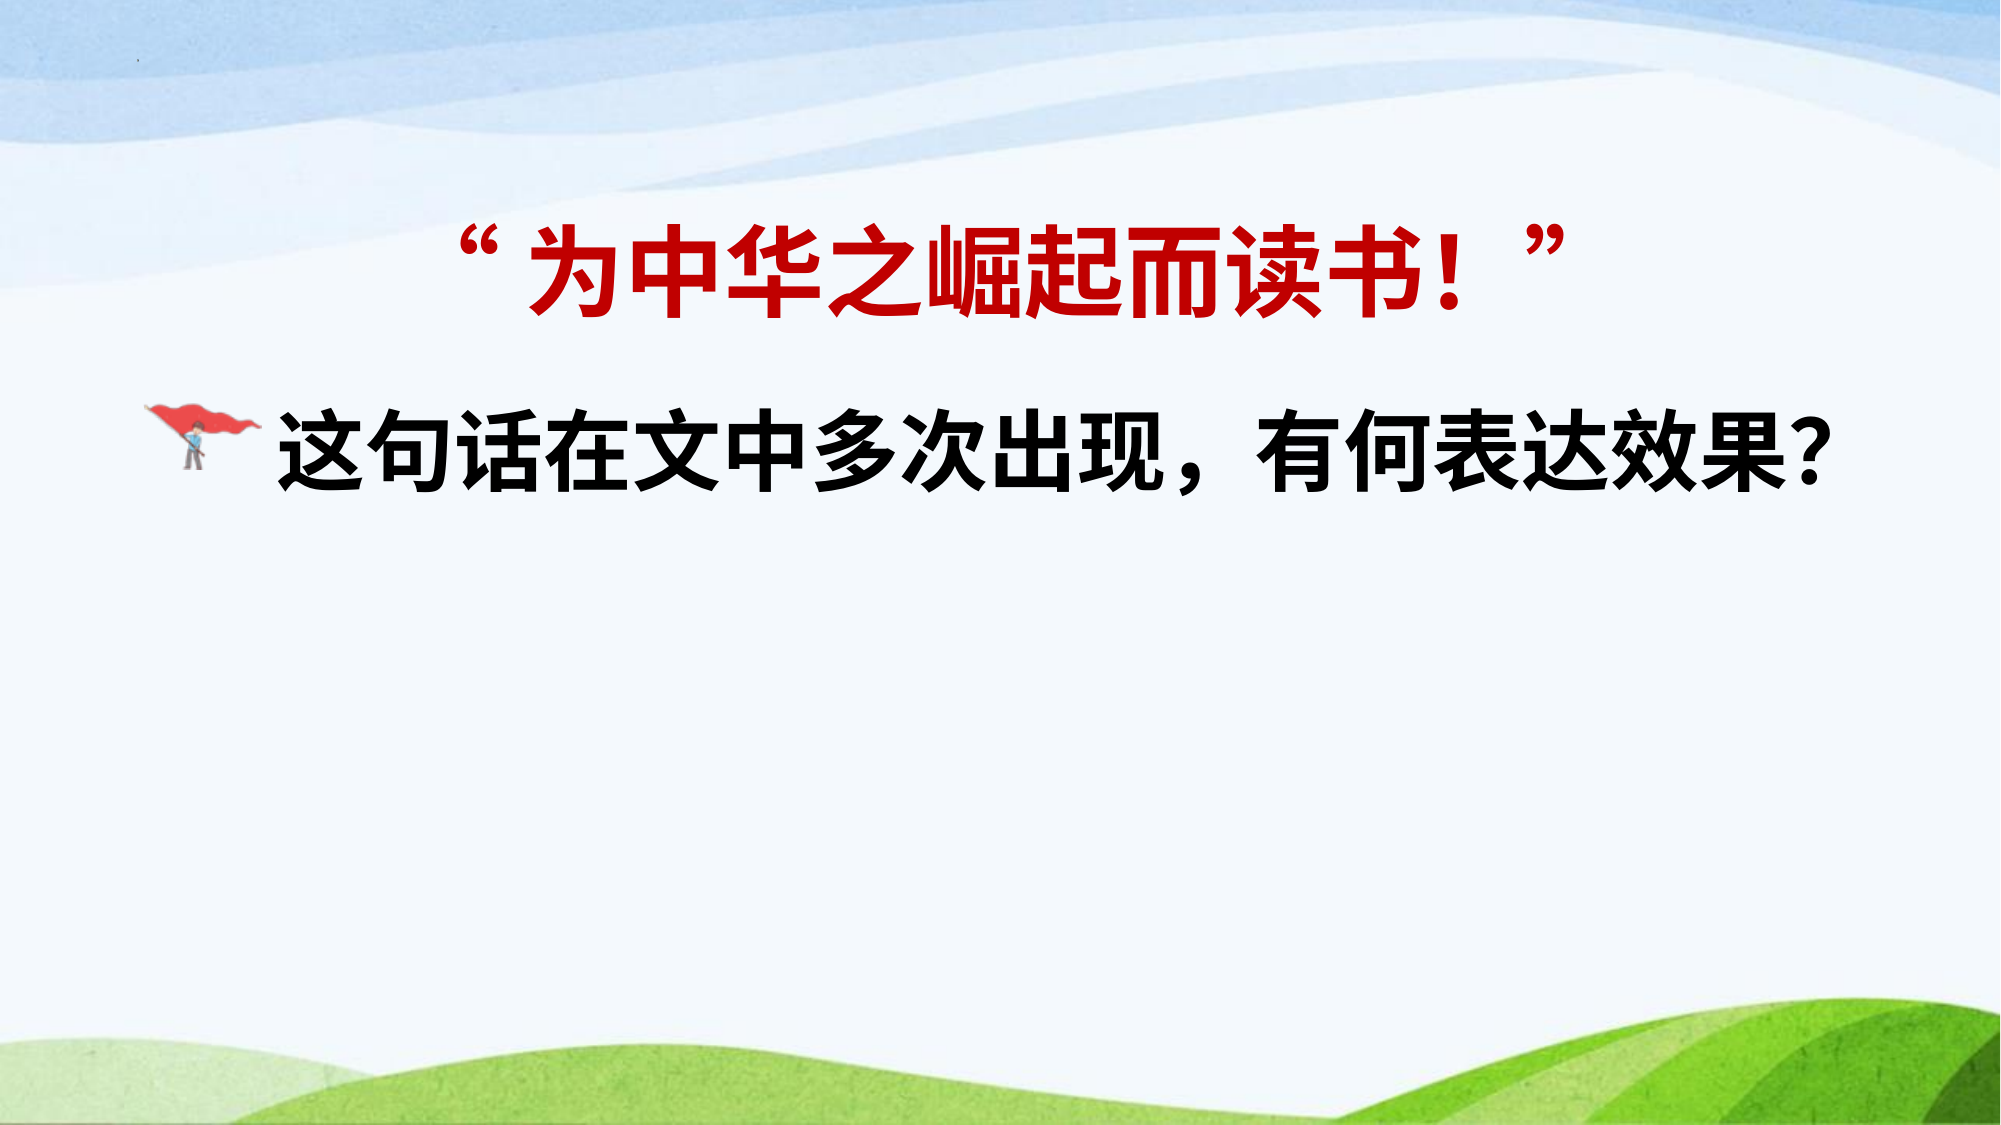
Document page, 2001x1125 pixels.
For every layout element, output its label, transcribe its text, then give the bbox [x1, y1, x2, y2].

text_box “为中华之崛起而读书！” [386, 166, 1650, 338]
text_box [143, 356, 1956, 512]
picture [0, 0, 2001, 1125]
